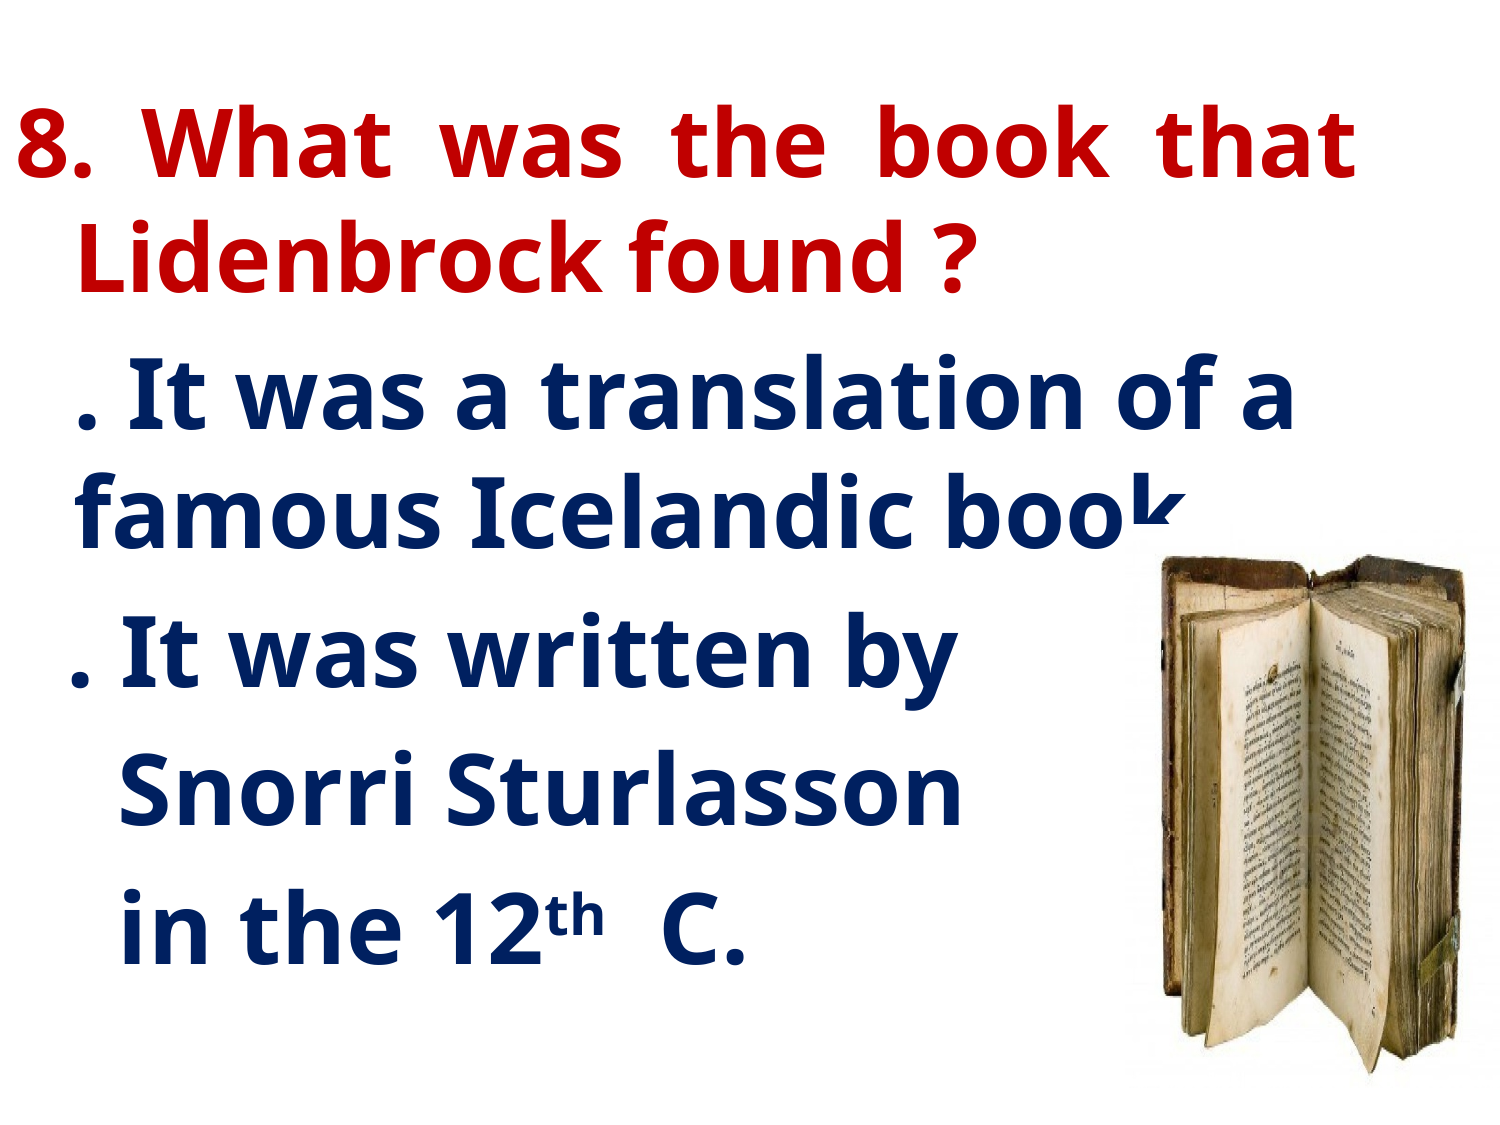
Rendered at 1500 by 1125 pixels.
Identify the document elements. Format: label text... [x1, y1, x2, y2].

list 8. What was the book that Lidenbrock found ? . It was a translation of a famous Icelandic book . . It was written by Snorri Sturlasson in the 12th C. [0, 75, 1463, 1005]
picture [1124, 524, 1500, 1088]
